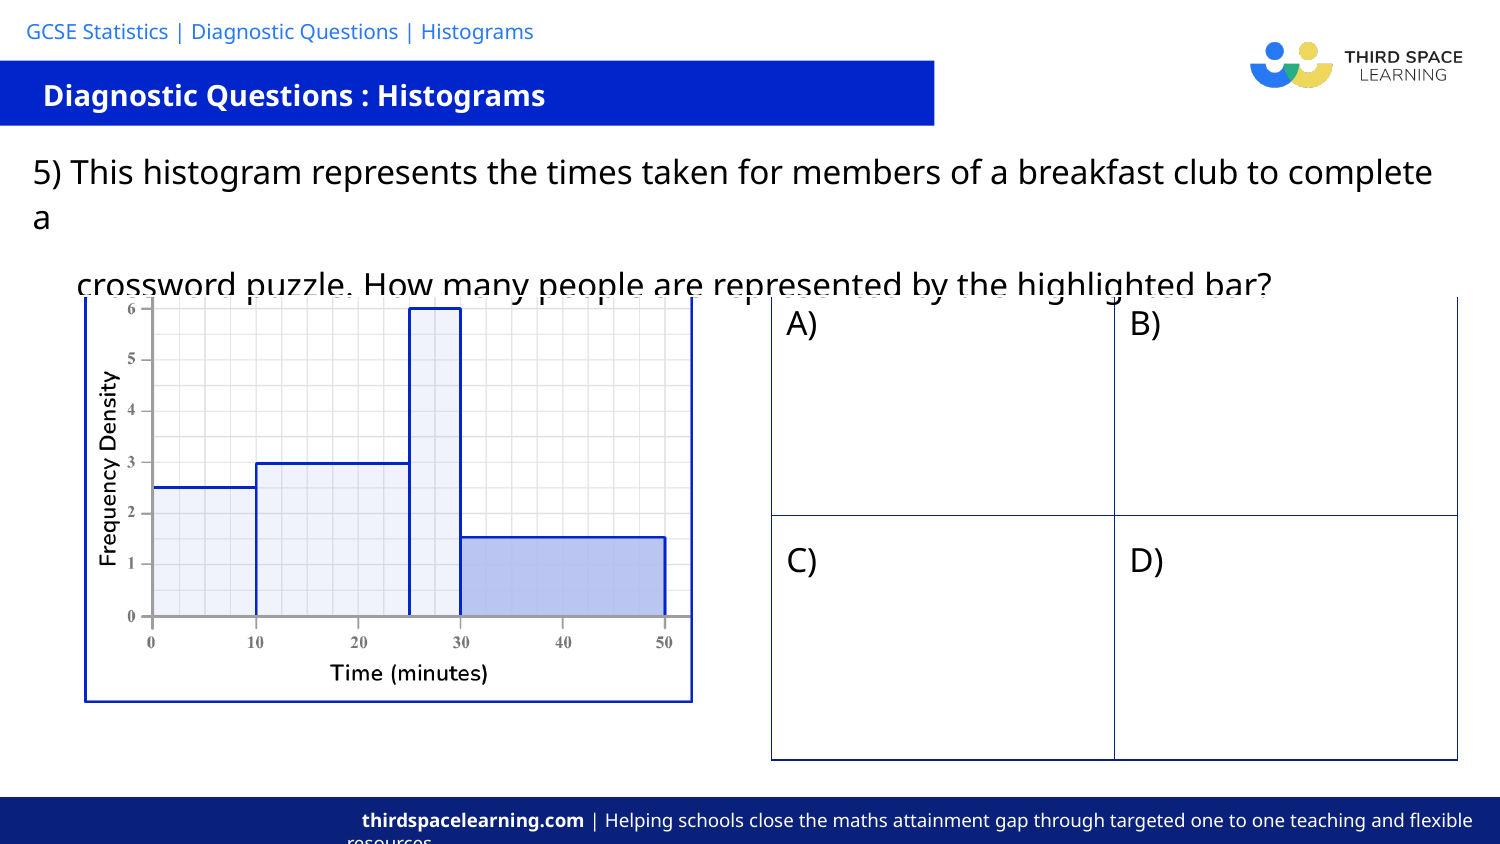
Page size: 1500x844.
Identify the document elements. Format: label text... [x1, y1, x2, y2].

picture [1250, 33, 1465, 99]
picture [84, 281, 693, 703]
text_box Diagnostic Questions : Histograms [27, 61, 778, 127]
table_header 5) This histogram represents the times taken for members of a breakfast club to complete a crossword puzzle. How many people are represented by the highlighted bar? [19, 142, 1474, 295]
